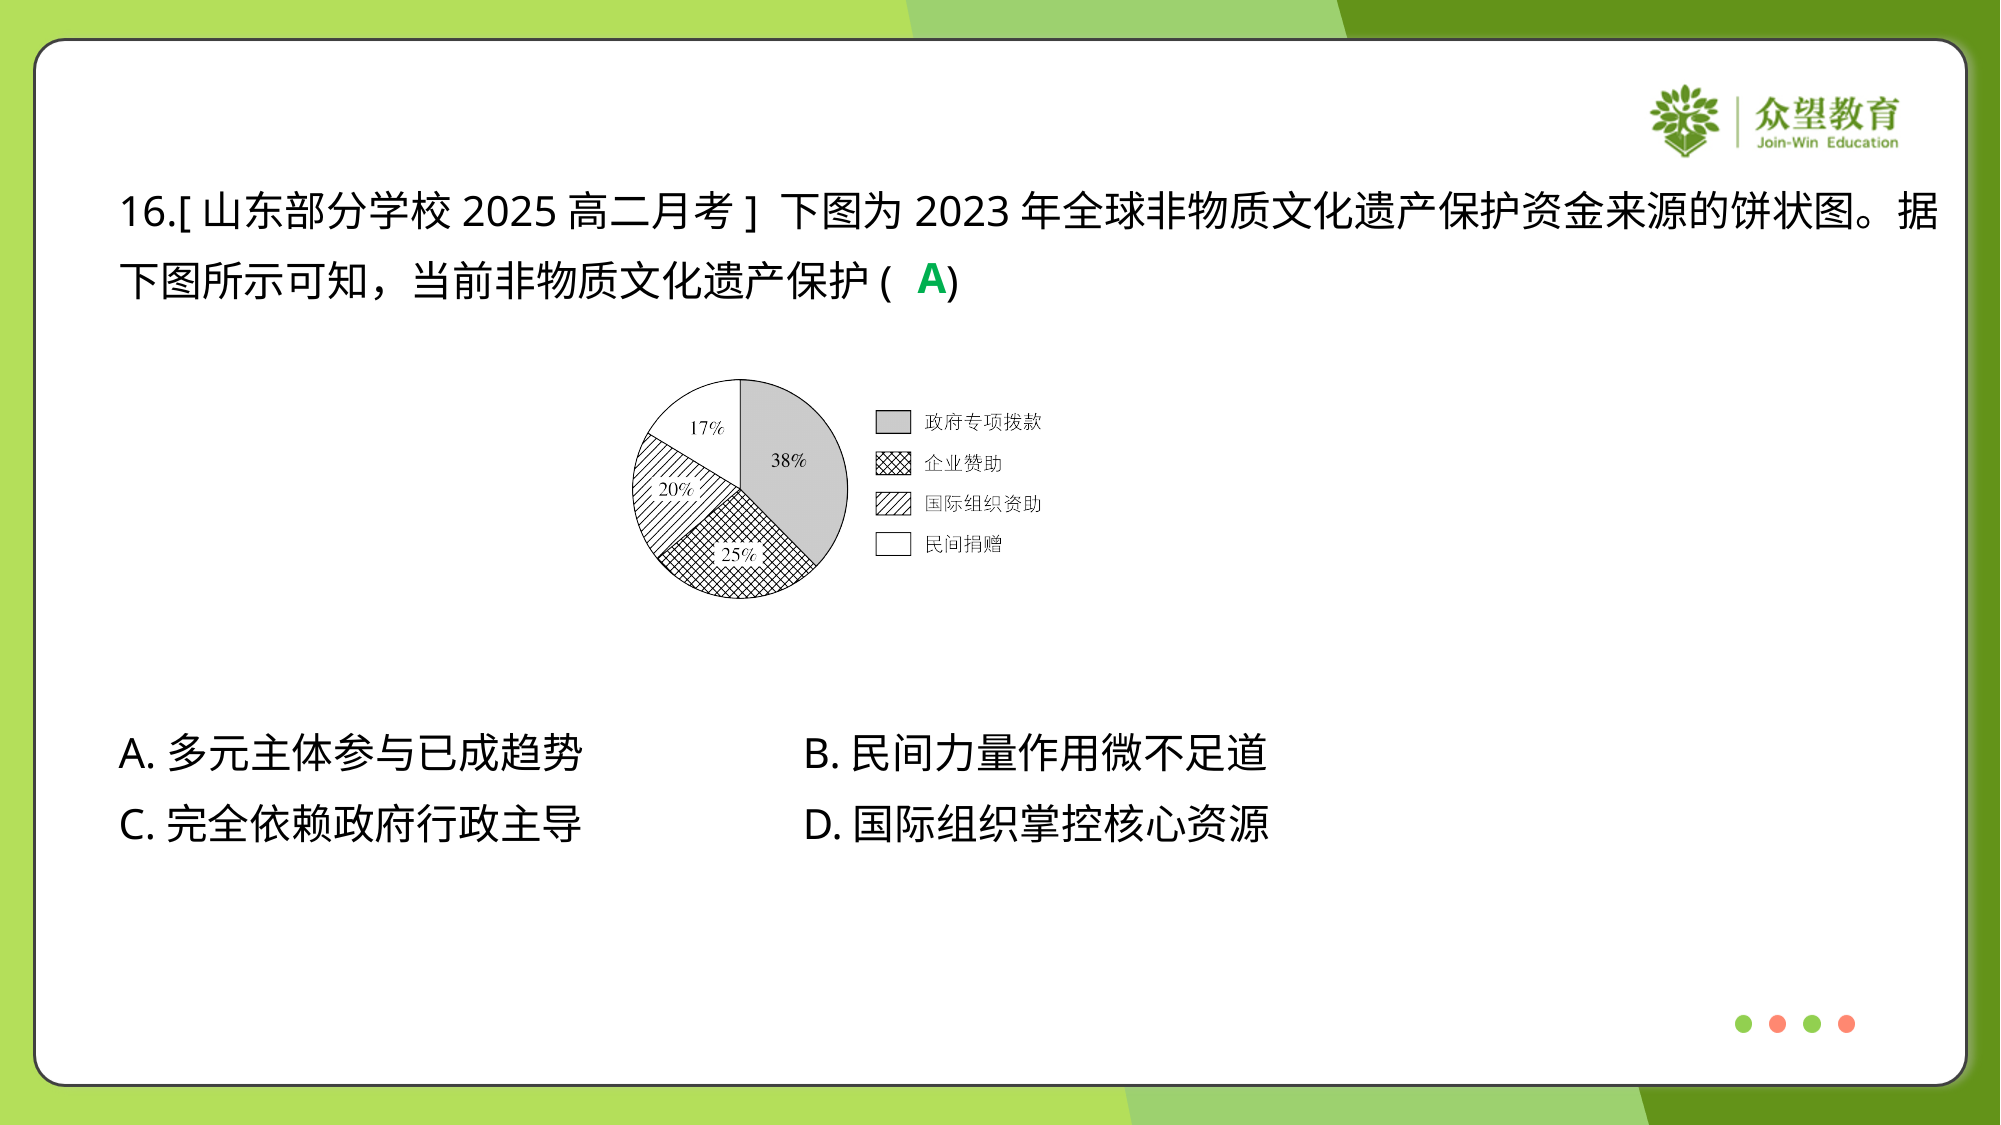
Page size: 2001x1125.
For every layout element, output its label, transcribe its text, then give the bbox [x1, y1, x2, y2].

text_box A.多元主体参与已成趋势 B.民间力量作用微不足道 C.完全依赖政府行政主导 D.国际组织掌控核心资源 [118, 702, 1452, 841]
text_box A [901, 231, 963, 296]
text_box 16.[山东部分学校2025高二月考] 下图为2023年全球非物质文化遗产保护资金来源的饼状图。据 下图所示可知，当前非物质文化遗产保护( ) [118, 159, 1883, 298]
picture [0, 0, 2000, 1125]
